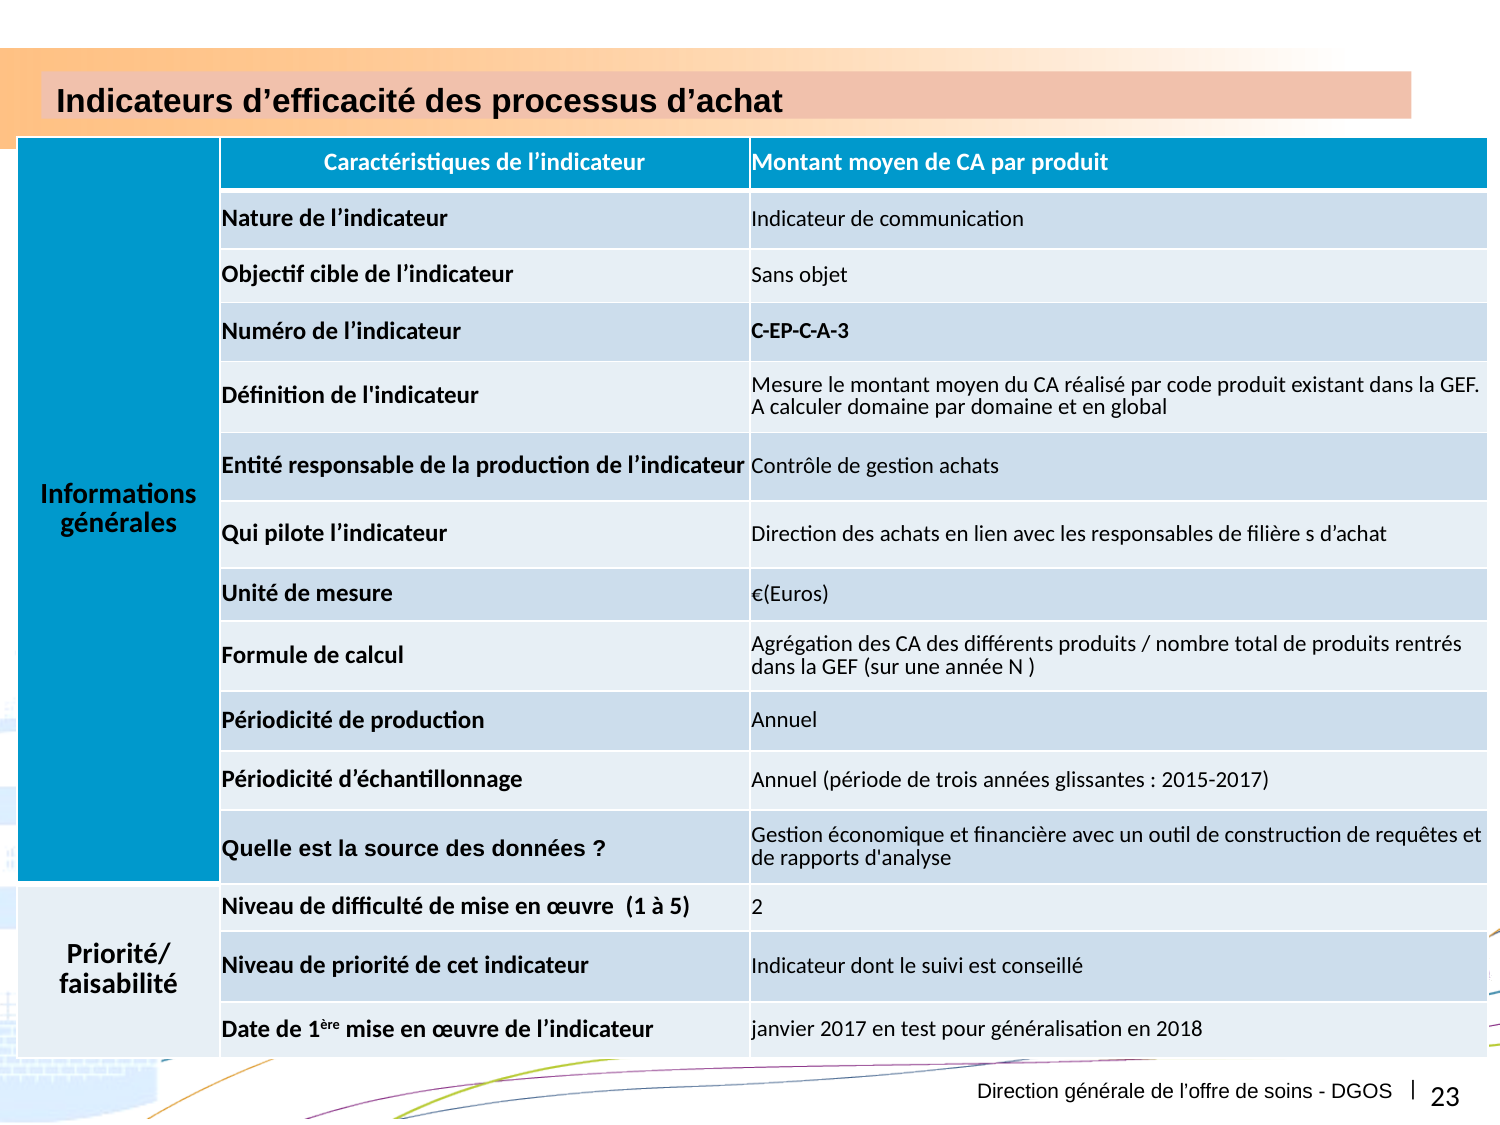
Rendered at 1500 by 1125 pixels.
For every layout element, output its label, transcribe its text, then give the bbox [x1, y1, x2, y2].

table_cell Sans objet [751, 250, 1487, 302]
table_header Caractéristiques de l’indicateur [221, 138, 749, 188]
table_header Montant moyen de CA par produit [751, 138, 1487, 188]
table_cell Indicateur dont le suivi est conseillé [751, 932, 1487, 1001]
table_cell Indicateur de communication [751, 193, 1487, 248]
table_cell Niveau de difficulté de mise en œuvre (1 à 5) [221, 885, 749, 930]
table_cell Définition de l'indicateur [221, 362, 749, 432]
table_cell Unité de mesure [221, 569, 749, 620]
table_cell Périodicité de production [221, 692, 749, 750]
table_cell 2 [751, 885, 1487, 930]
table_cell janvier 2017 en test pour généralisation en 2018 [751, 1003, 1487, 1057]
table_cell €(Euros) [751, 569, 1487, 620]
table_cell Direction des achats en lien avec les responsables de filière s d’achat [751, 502, 1487, 567]
table_cell Objectif cible de l’indicateur [221, 250, 749, 302]
slide_number 23 [1430, 1077, 1463, 1103]
table_cell Date de 1ère mise en œuvre de l’indicateur [221, 1003, 749, 1057]
table_cell Mesure le montant moyen du CA réalisé par code produit existant dans la GEF. A calculer domaine par domaine et en global [751, 362, 1487, 432]
table_cell Annuel [751, 692, 1487, 750]
table_cell Gestion économique et financière avec un outil de construction de requêtes et de rapports d'analyse [751, 811, 1487, 883]
text_box Indicateurs d’efficacité des processus d’achat [41, 71, 1412, 119]
table_cell C-EP-C-A-3 [751, 303, 1487, 361]
table_cell Quelle est la source des données ? [221, 811, 749, 883]
table_cell Qui pilote l’indicateur [221, 502, 749, 567]
table_cell Périodicité d’échantillonnage [221, 752, 749, 809]
table_cell Agrégation des CA des différents produits / nombre total de produits rentrés dans la GEF (sur une année N ) [751, 622, 1487, 690]
table_header Informations générales [18, 138, 219, 881]
table_cell Nature de l’indicateur [221, 193, 749, 248]
table_cell Niveau de priorité de cet indicateur [221, 932, 749, 1001]
table_cell Entité responsable de la production de l’indicateur [221, 433, 749, 500]
table_cell Contrôle de gestion achats [751, 433, 1487, 500]
table_cell Annuel (période de trois années glissantes : 2015-2017) [751, 752, 1487, 809]
picture [164, 827, 1500, 1119]
table_cell Priorité/ faisabilité [18, 887, 219, 1057]
table_cell Numéro de l’indicateur [221, 303, 749, 361]
table_cell Formule de calcul [221, 622, 749, 690]
